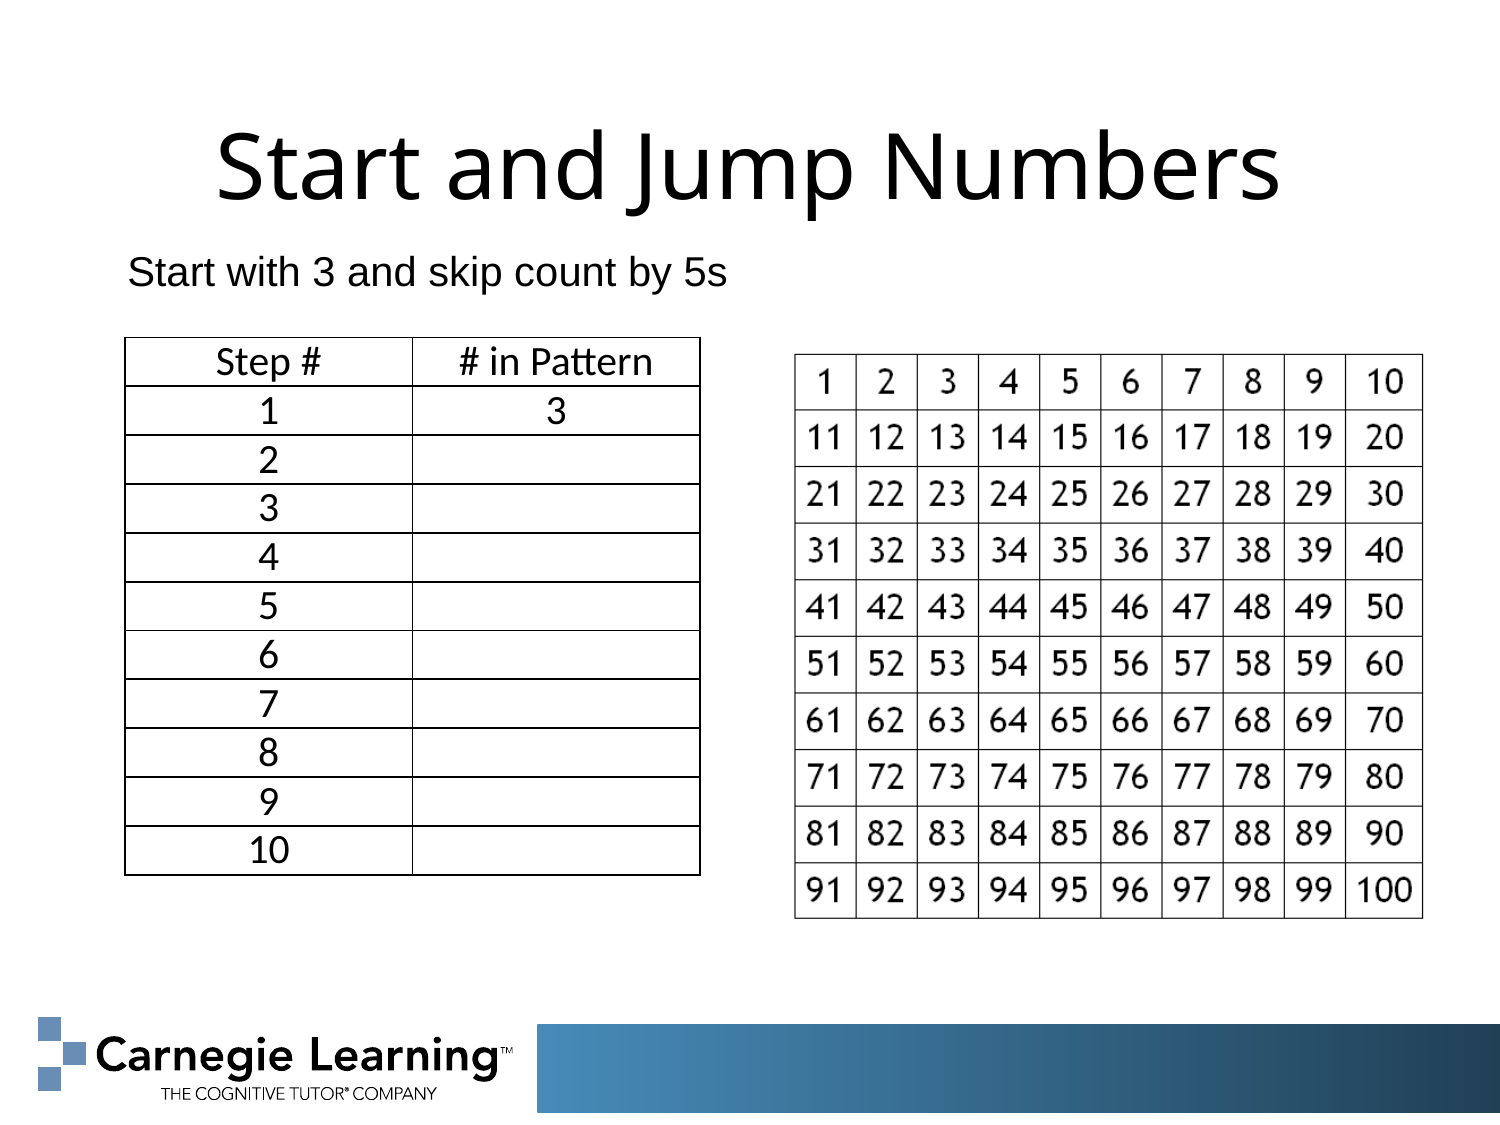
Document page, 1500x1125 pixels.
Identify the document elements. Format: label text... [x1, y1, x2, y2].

table_cell [413, 680, 699, 727]
table_header # in Pattern [413, 338, 699, 385]
table_cell 3 [413, 387, 699, 434]
table_cell 2 [126, 436, 412, 483]
table_cell 4 [126, 534, 412, 581]
table_cell [413, 436, 699, 483]
table_cell [413, 778, 699, 825]
table_cell 1 [126, 387, 412, 434]
table_cell [413, 729, 699, 776]
table_cell 6 [126, 631, 412, 678]
title Start and Jump Numbers [74, 24, 1426, 301]
table_cell 3 [126, 485, 412, 532]
table_cell 8 [126, 729, 412, 776]
table_cell [413, 583, 699, 630]
table_cell 5 [126, 583, 412, 630]
text_box Start with 3 and skip count by 5s [112, 237, 1425, 303]
table_cell [413, 827, 699, 874]
table_cell 9 [126, 778, 412, 825]
picture [787, 337, 1438, 926]
table_header Step # [126, 338, 412, 385]
table_cell 7 [126, 680, 412, 727]
table_cell 10 [126, 827, 412, 874]
table_cell [413, 485, 699, 532]
table_cell [413, 534, 699, 581]
table_cell [413, 631, 699, 678]
